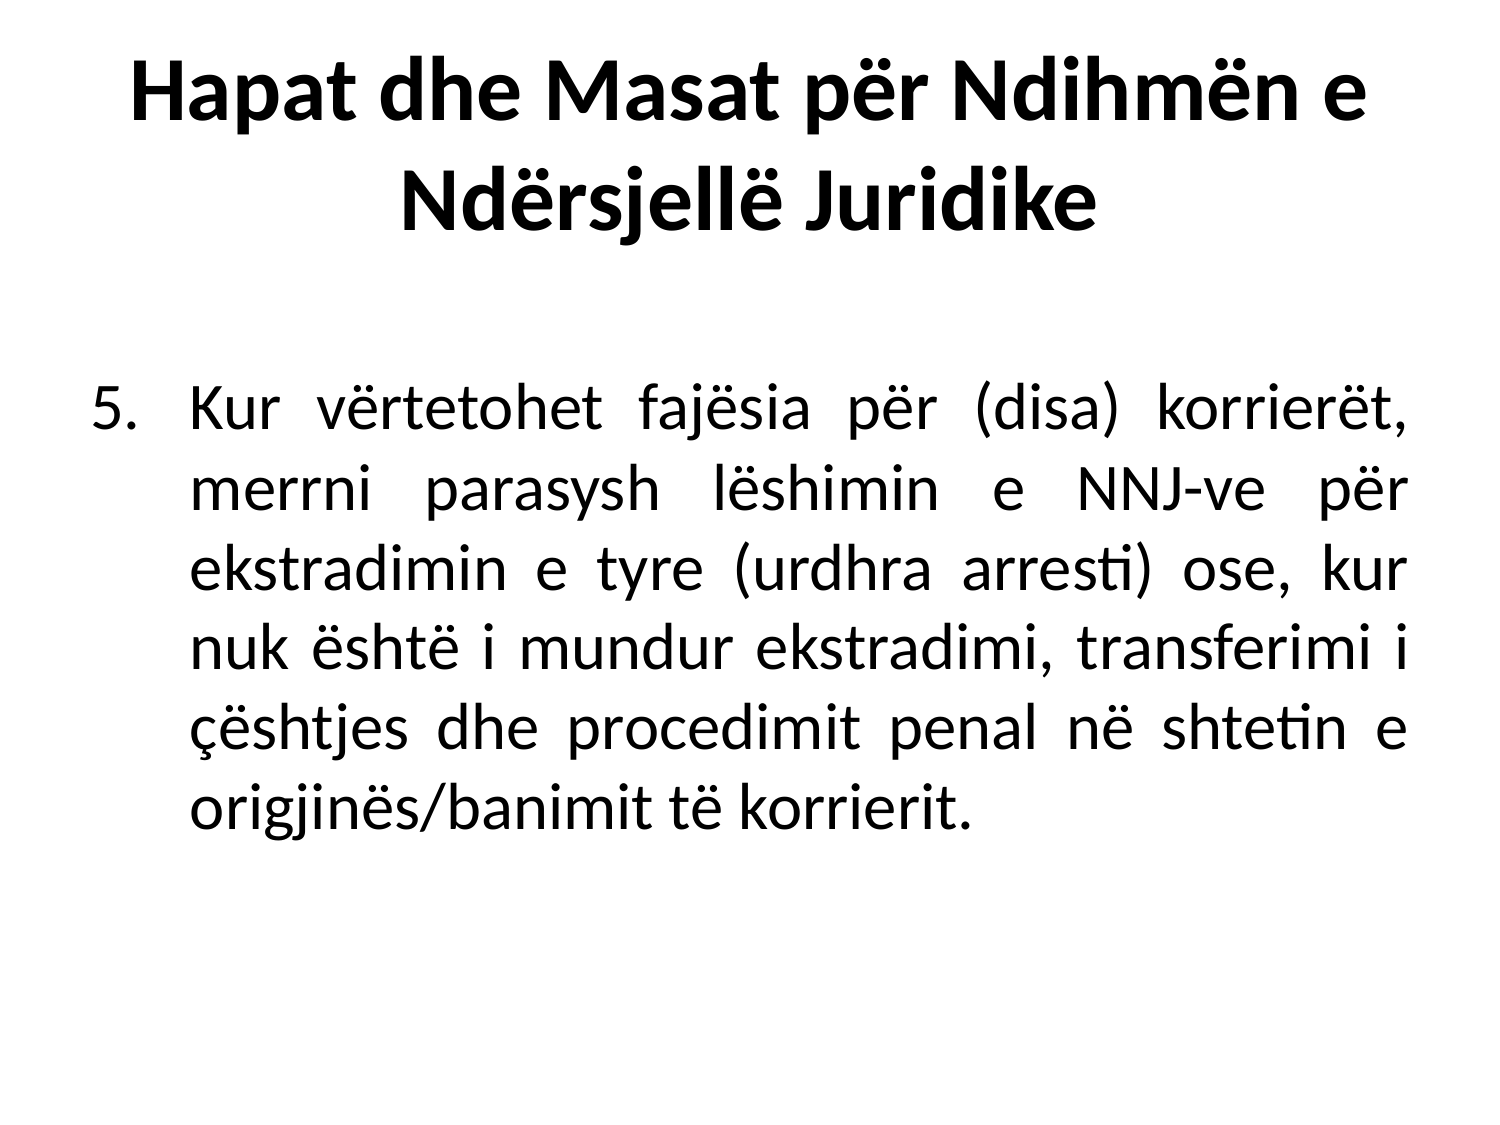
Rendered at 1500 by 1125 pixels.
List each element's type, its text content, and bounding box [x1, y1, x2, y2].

title Hapat dhe Masat për Ndihmën e Ndërsjellë Juridike [74, 44, 1426, 233]
list Kur vërtetohet fajësia për (disa) korrierët, merrni parasysh lëshimin e NNJ-ve për ekstradimin e tyre (urdhra arresti) ose, kur nuk është i mundur ekstradimi, transferimi i çështjes dhe procedimit penal në shtetin e origjinës/banimit të korrierit. [74, 262, 1426, 906]
